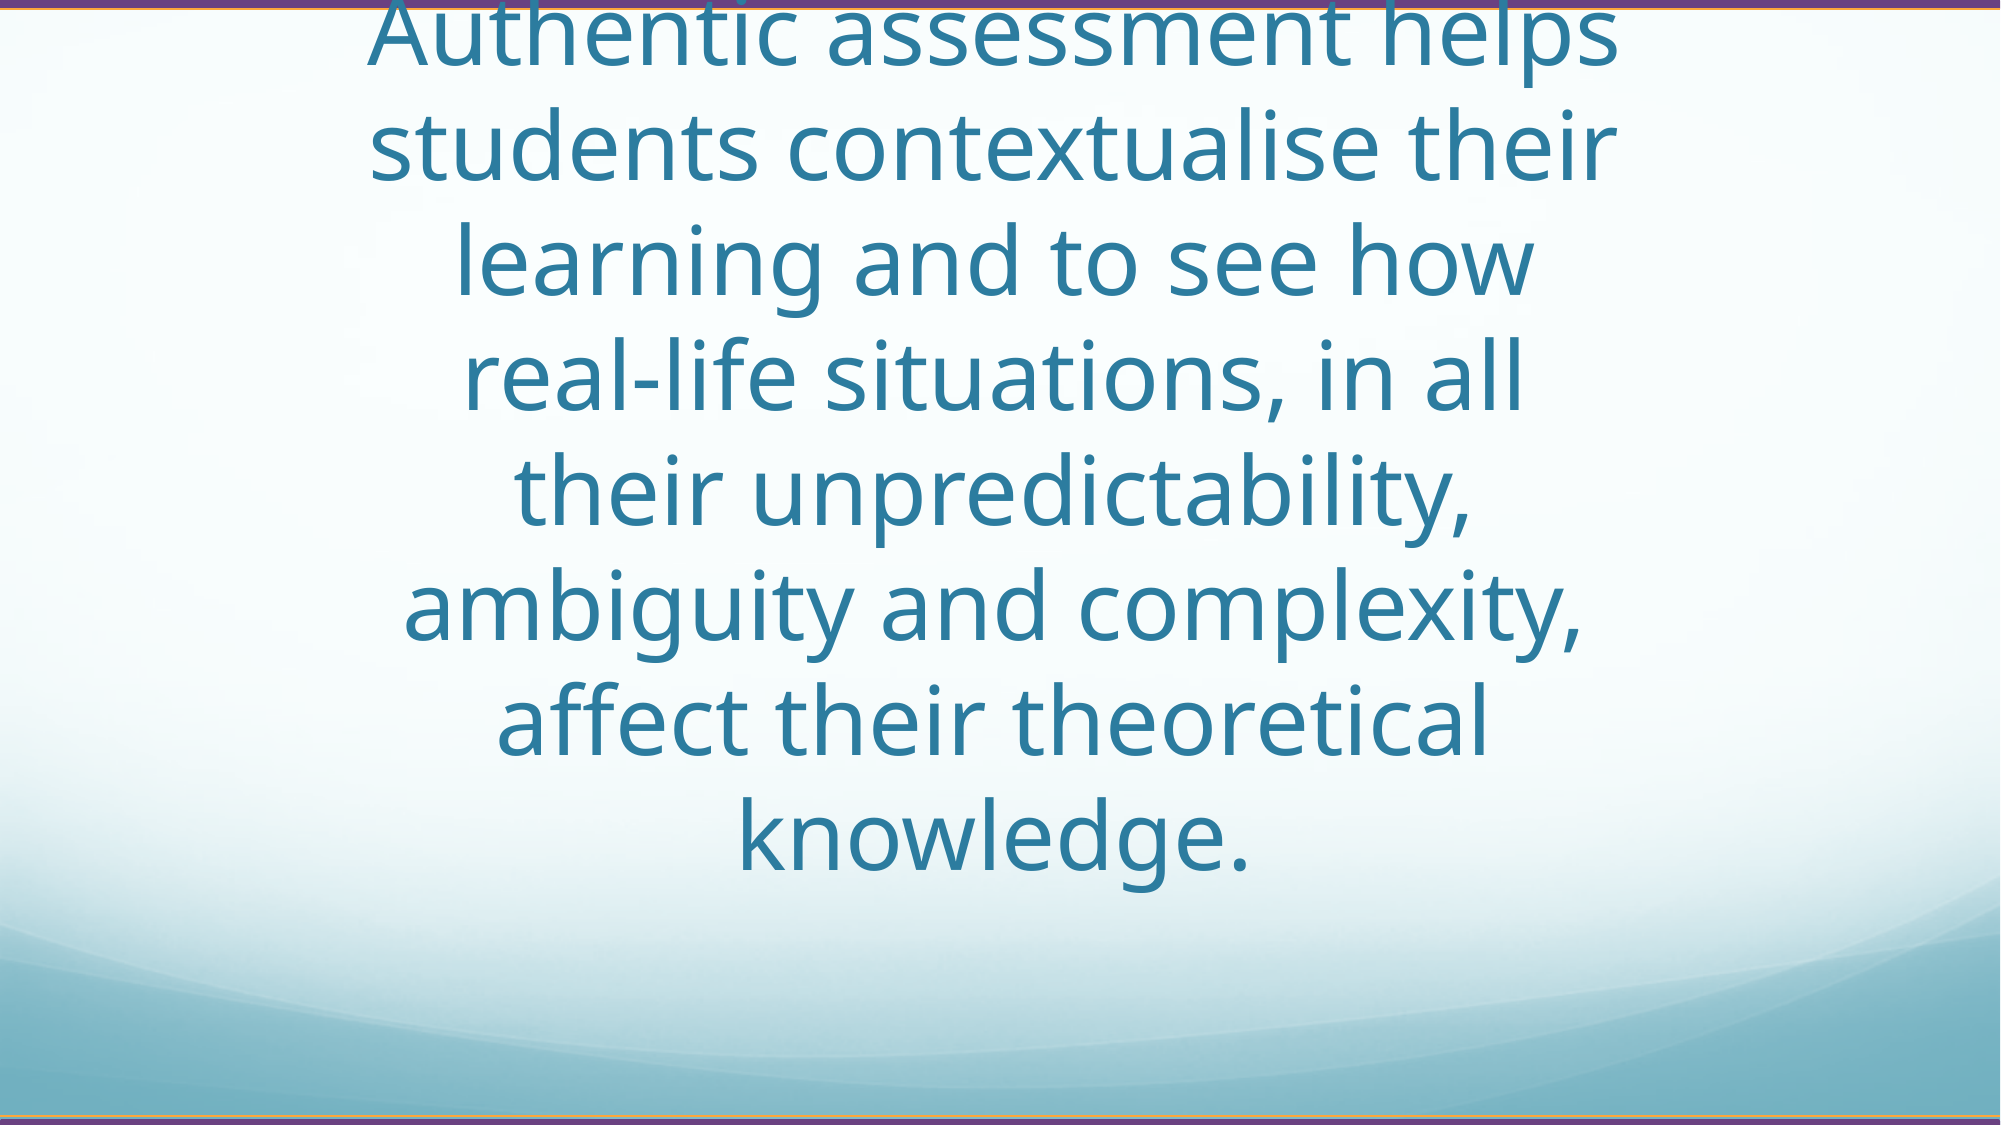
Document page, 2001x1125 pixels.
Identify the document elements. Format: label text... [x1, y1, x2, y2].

title Authentic assessment helps students contextualise their learning and to see how real-life situations, in all their unpredictability, ambiguity and complexity, affect their theoretical knowledge. [347, 734, 1642, 898]
